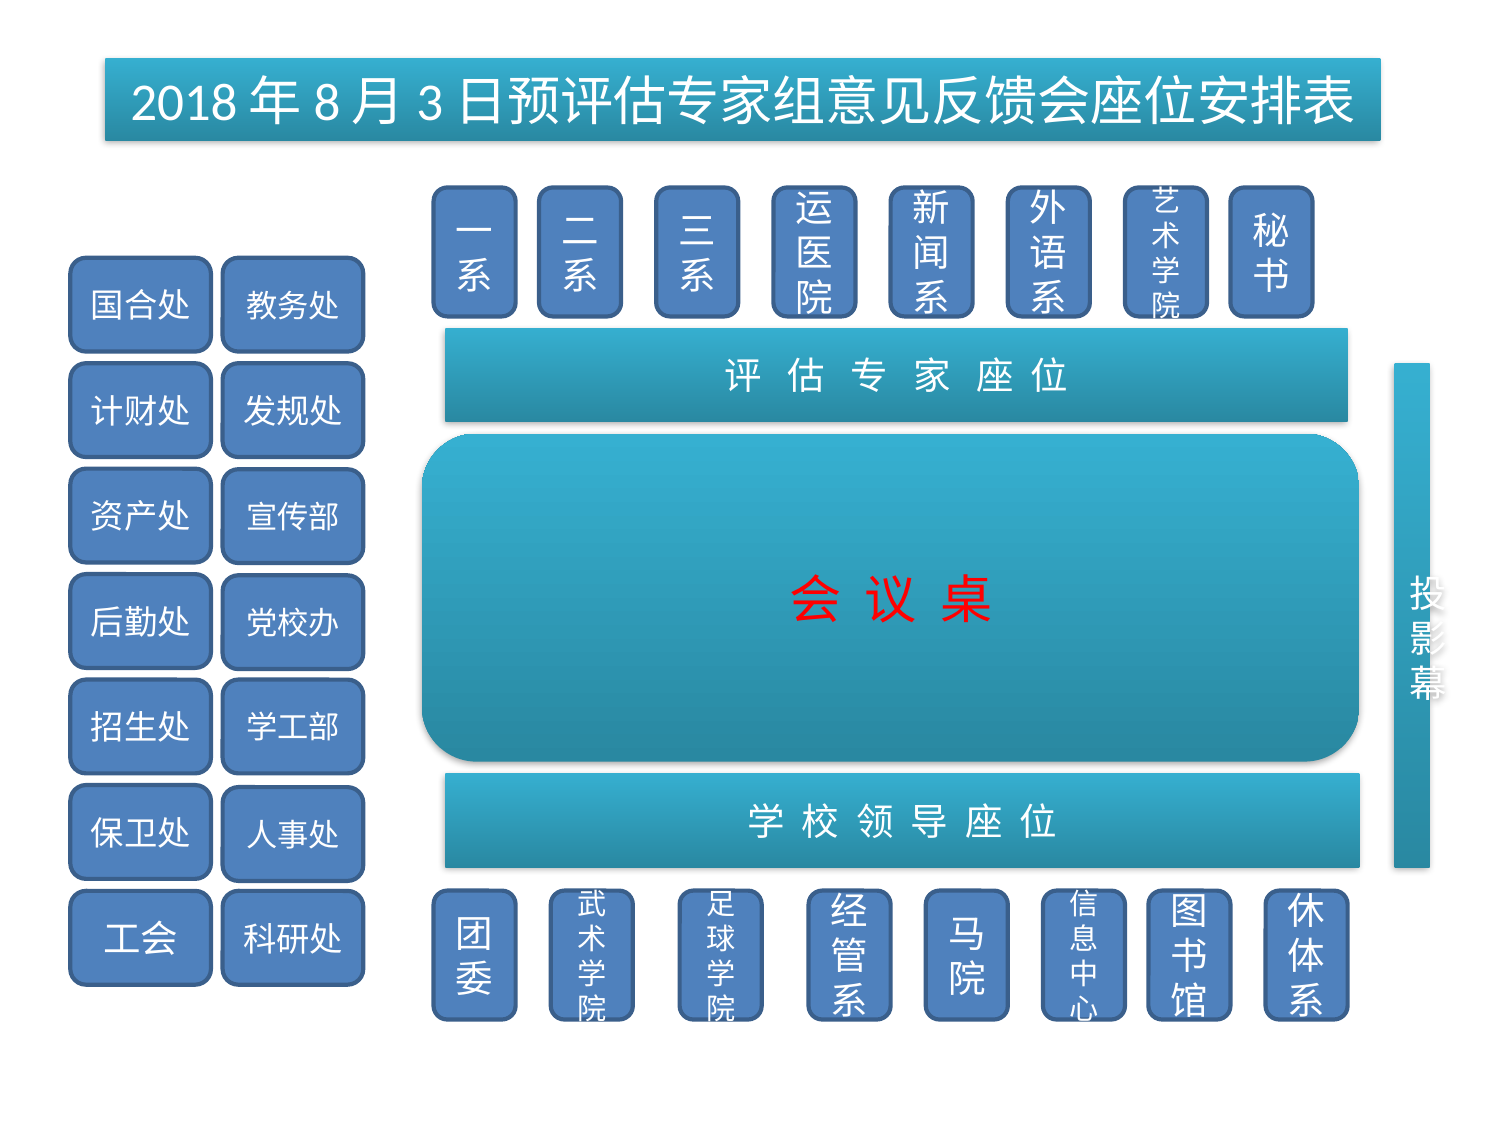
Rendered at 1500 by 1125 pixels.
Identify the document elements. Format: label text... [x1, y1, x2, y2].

text_box 秘书 [1228, 185, 1315, 319]
text_box 马院 [923, 888, 1010, 1022]
text_box 三系 [654, 185, 741, 319]
text_box 会 议 桌 [421, 433, 1360, 762]
text_box 招生处 [68, 677, 214, 776]
text_box 国合处 [68, 255, 214, 354]
text_box 武术学院 [548, 888, 635, 1022]
text_box 资产处 [68, 466, 214, 565]
text_box 二系 [536, 185, 624, 319]
text_box 学 校 领 导 座 位 [445, 773, 1360, 868]
text_box 评 估 专 家 座 位 [445, 328, 1348, 422]
text_box 计财处 [68, 361, 214, 460]
text_box 艺术学院 [1122, 185, 1210, 319]
text_box [281, 140, 1500, 1055]
text_box 运医院 [771, 185, 858, 319]
text_box 后勤处 [68, 571, 214, 671]
text_box 投影幕 [1394, 363, 1430, 868]
text_box 教务处 [220, 255, 366, 354]
text_box 工会 [68, 888, 214, 987]
text_box 人事处 [220, 784, 366, 884]
text_box 学工部 [220, 677, 366, 776]
text_box 党校办 [220, 573, 366, 672]
text_box 信息中心 [1040, 888, 1128, 1022]
text_box 休体系 [1263, 888, 1350, 1022]
text_box 保卫处 [68, 782, 214, 881]
text_box 足球学院 [677, 888, 764, 1022]
text_box 图书馆 [1146, 888, 1233, 1022]
text_box 经管系 [806, 888, 893, 1022]
text_box 团委 [431, 888, 518, 1022]
text_box 新闻系 [888, 185, 975, 319]
text_box 发规处 [220, 361, 366, 460]
title 2018年8月3日预评估专家组意见反馈会座位安排表 [105, 58, 1381, 141]
text_box 外语系 [1005, 185, 1092, 319]
text_box 一系 [431, 185, 518, 319]
text_box 科研处 [220, 888, 366, 987]
text_box 宣传部 [220, 467, 366, 566]
